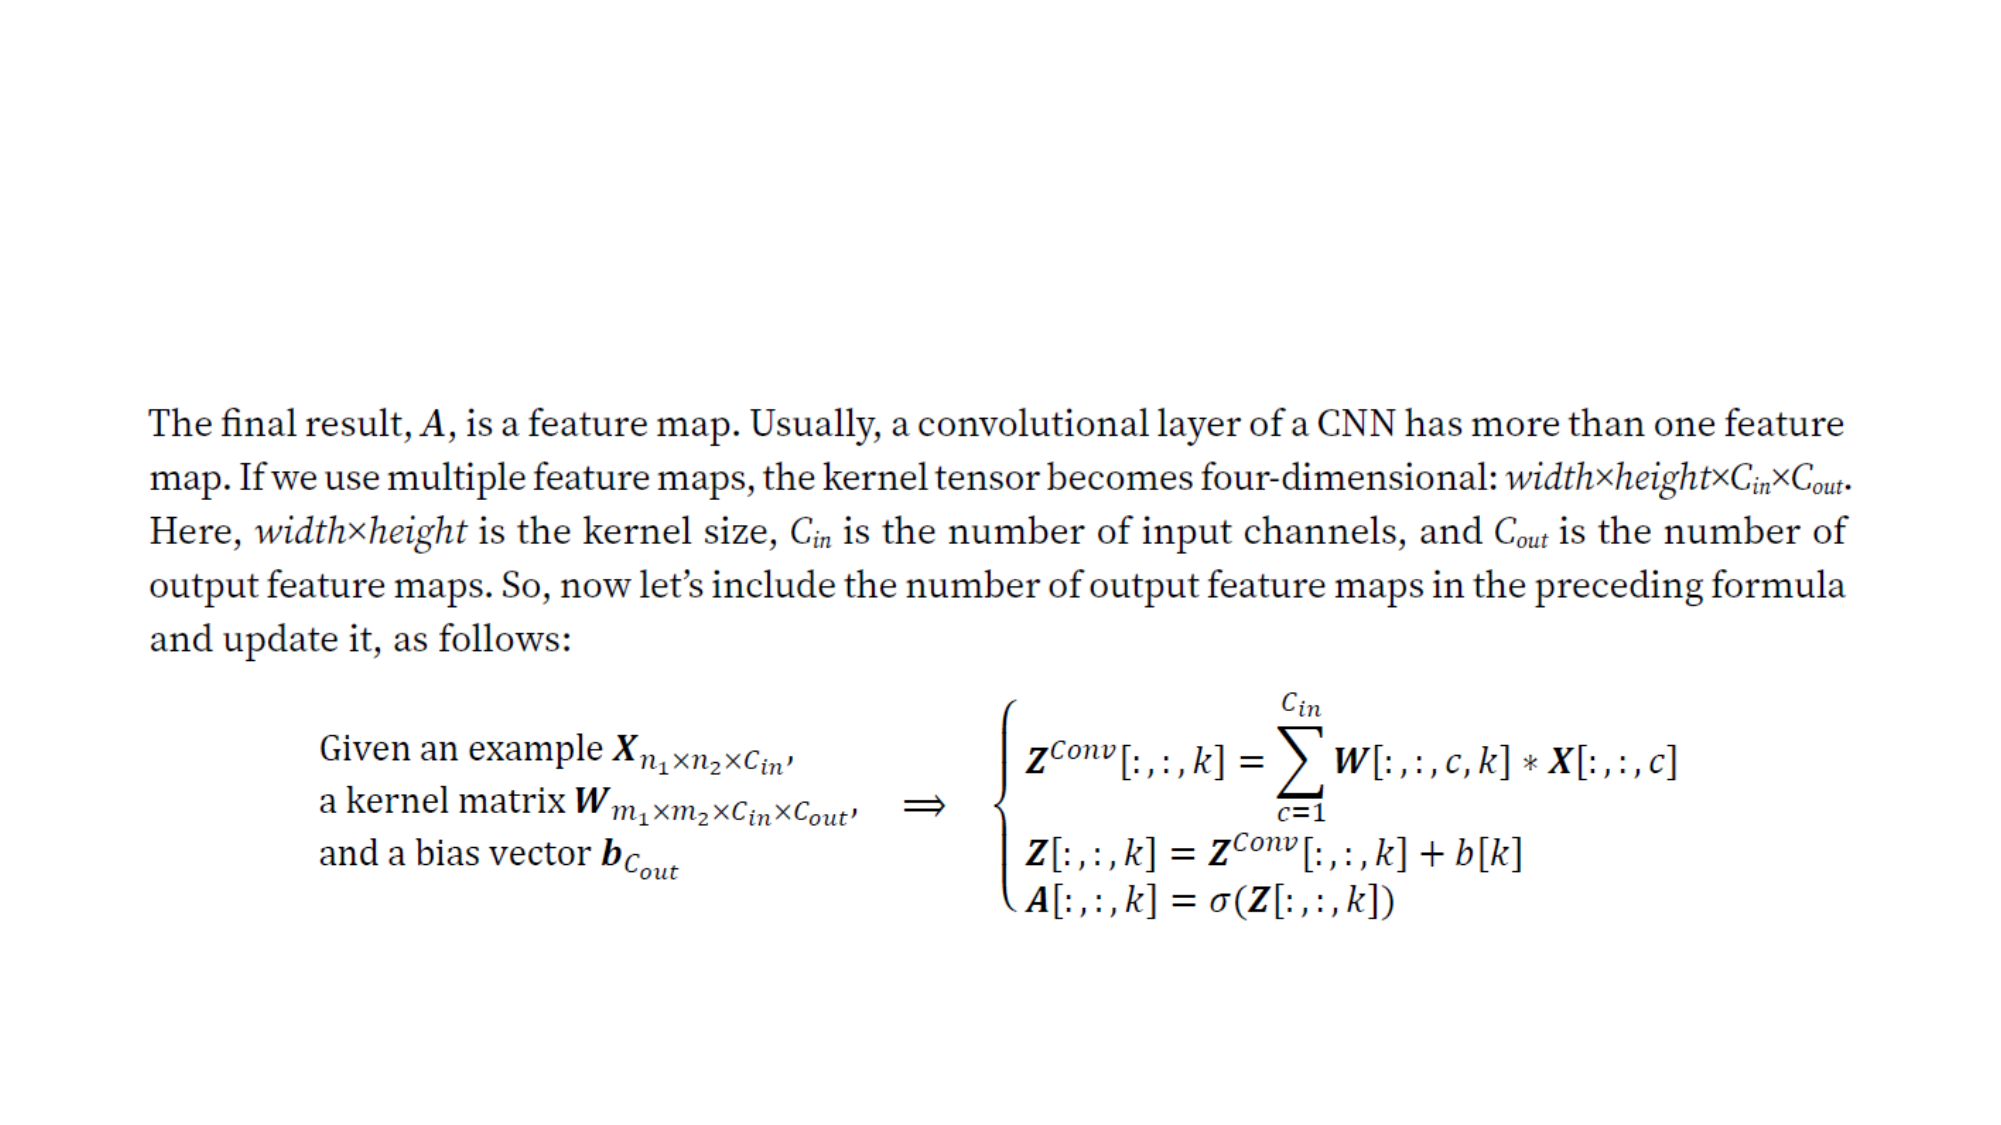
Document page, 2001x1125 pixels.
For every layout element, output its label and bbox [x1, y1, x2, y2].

list [137, 381, 1863, 932]
